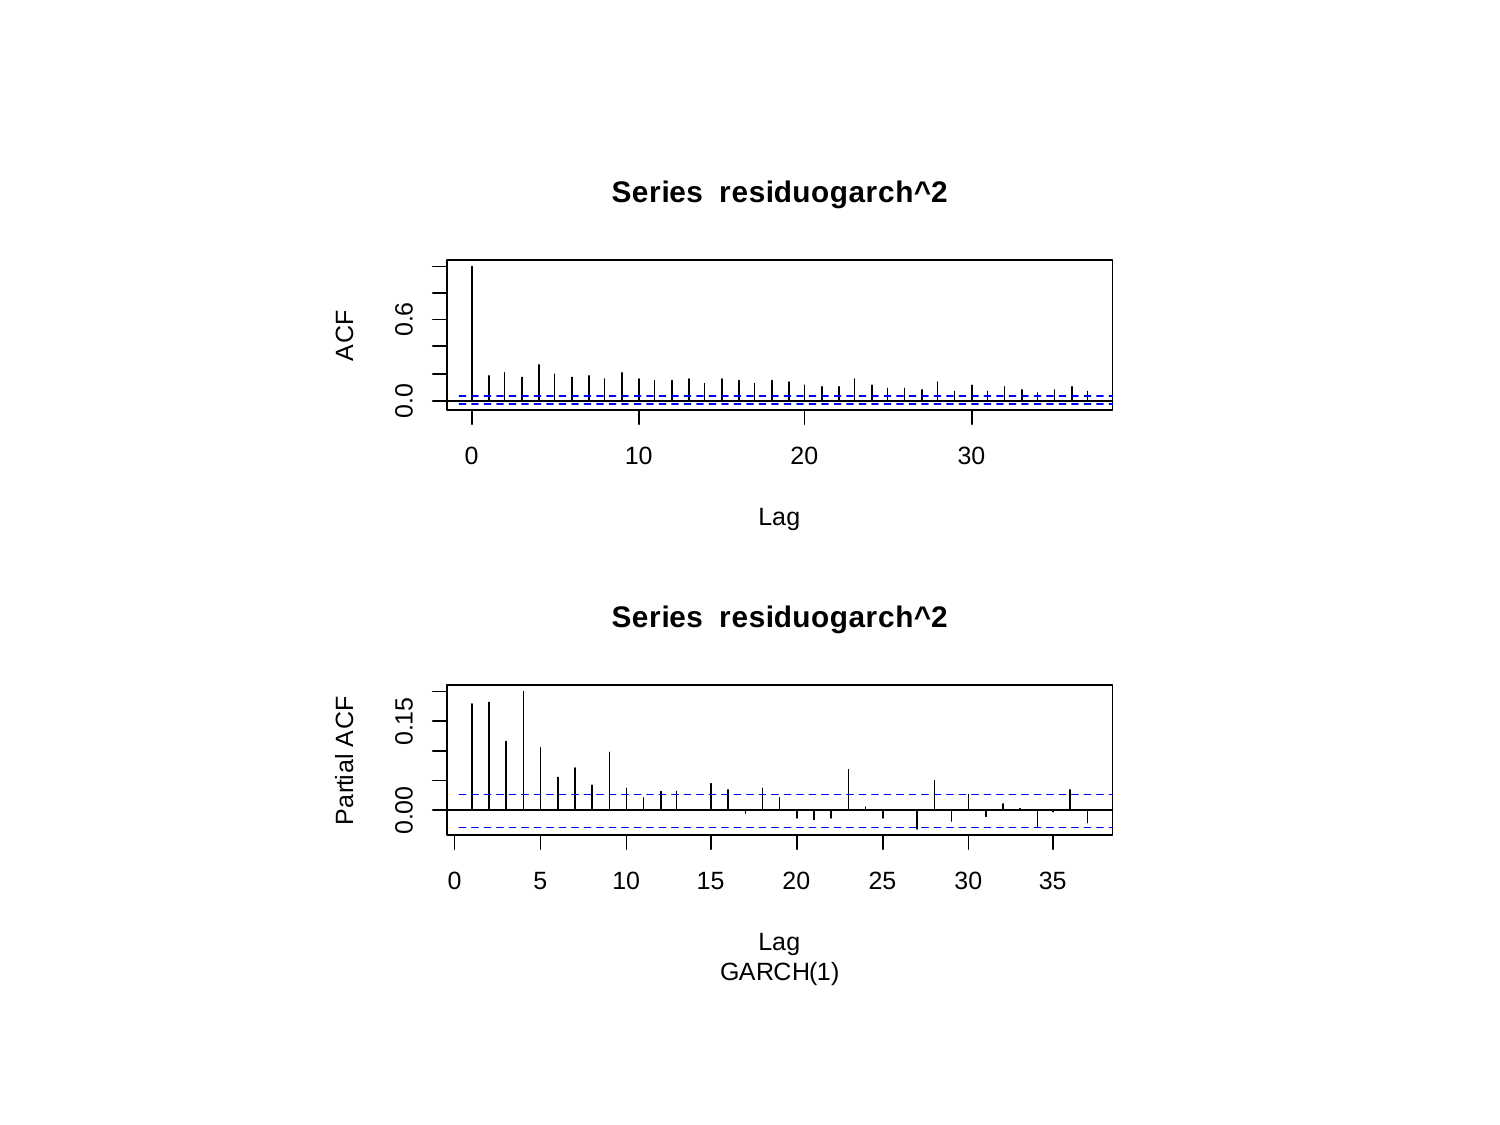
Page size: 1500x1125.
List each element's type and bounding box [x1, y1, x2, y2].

picture [324, 138, 1176, 987]
